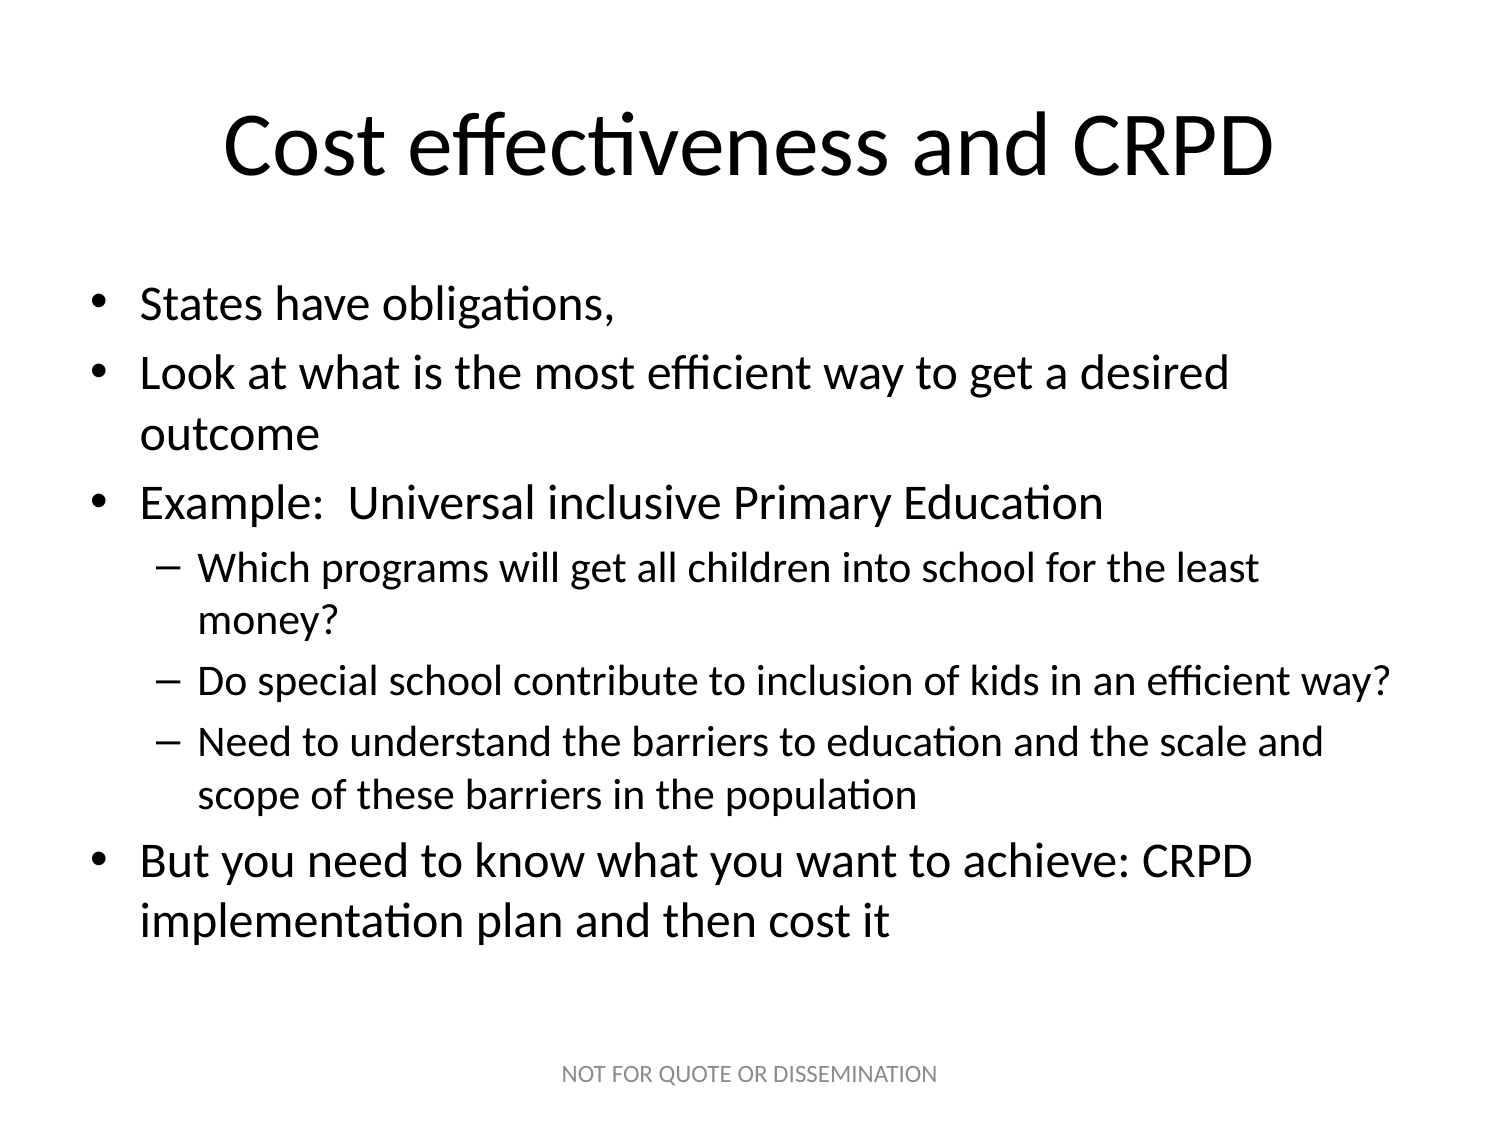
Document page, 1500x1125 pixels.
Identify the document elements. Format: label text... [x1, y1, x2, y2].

footer NOT FOR QUOTE OR DISSEMINATION [512, 1042, 988, 1103]
list States have obligations, Look at what is the most efficient way to get a desired outcome Example: Universal inclusive Primary Education Which programs will get all children into school for the least money? Do special school contribute to inclusion of kids in an efficient way? Need to understand the barriers to education and the scale and scope of these barriers in the population But you need to know what you want to achieve: CRPD implementation plan and then cost it [75, 262, 1425, 1005]
title Cost effectiveness and CRPD [75, 45, 1425, 233]
